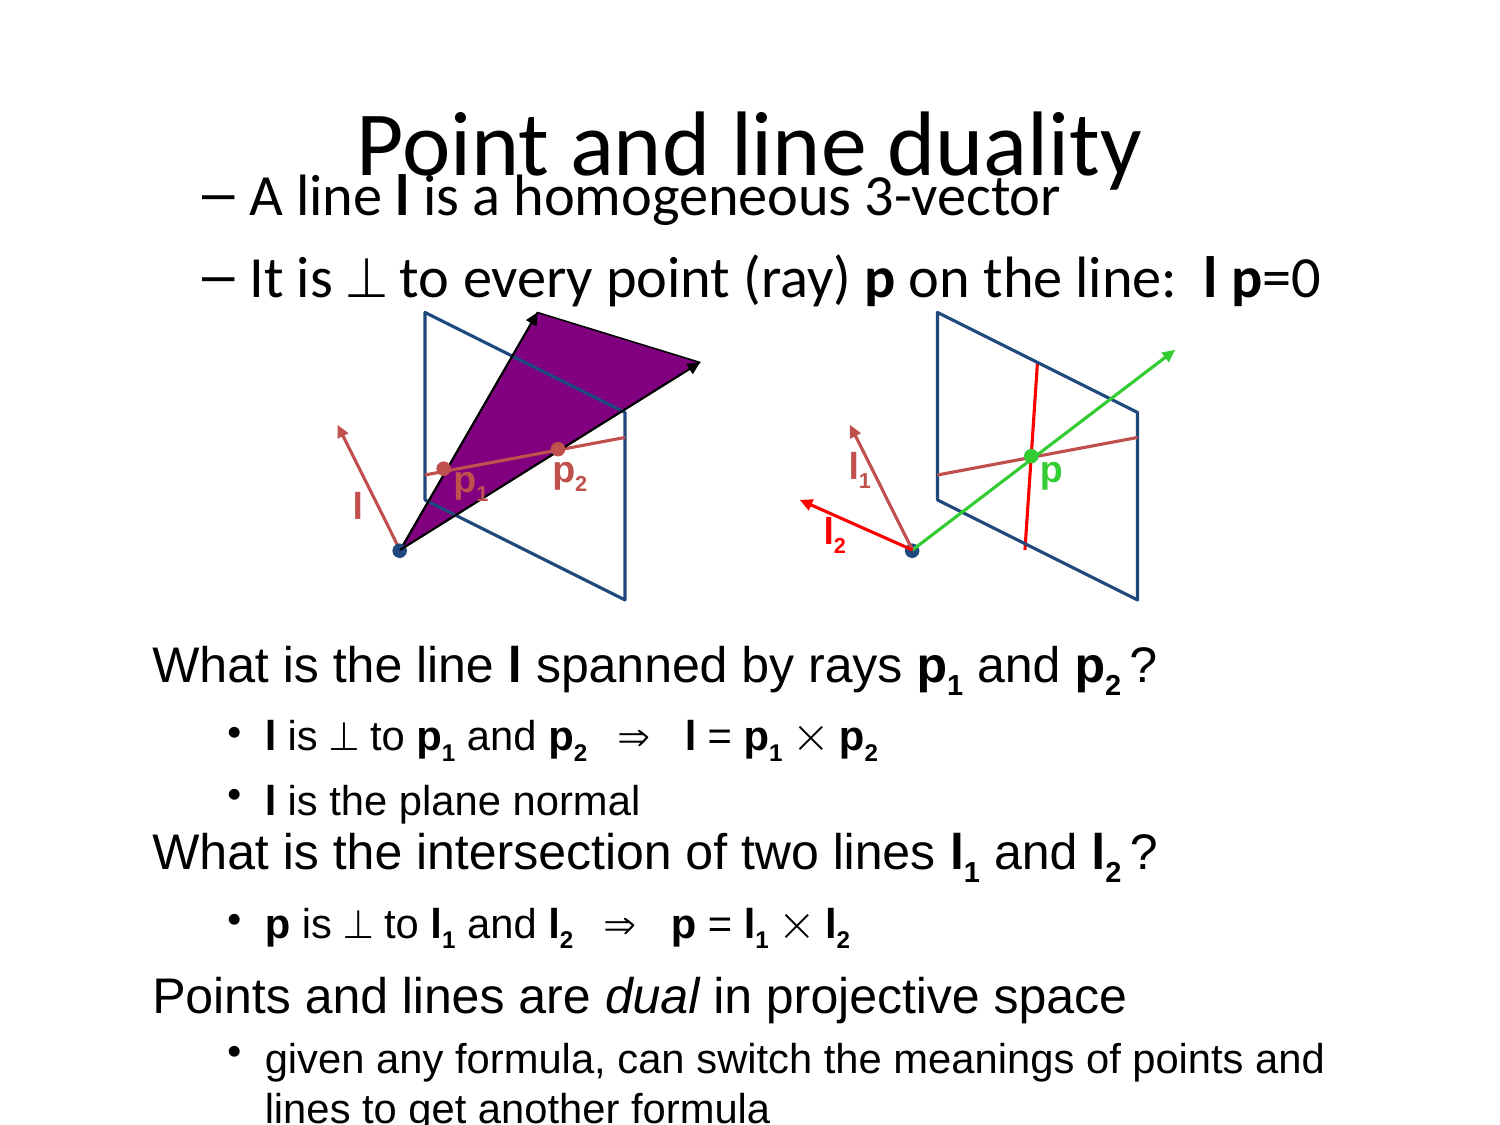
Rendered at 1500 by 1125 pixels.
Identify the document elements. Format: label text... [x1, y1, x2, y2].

text_box What is the line l spanned by rays p1 and p2 ? l is  to p1 and p2  l = p1  p2 l is the plane normal [62, 624, 1363, 825]
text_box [337, 312, 701, 551]
list A line l is a homogeneous 3-vector It is  to every point (ray) p on the line: l p=0 [112, 149, 1388, 349]
title Point and line duality [75, 45, 1425, 233]
text_box What is the intersection of two lines l1 and l2 ? p is  to l1 and l2  p = l1  l2 Points and lines are dual in projective space given any formula, can switch the meanings of points and lines to get another formula [62, 825, 1363, 1025]
text_box [545, 560, 626, 600]
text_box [799, 312, 1176, 601]
